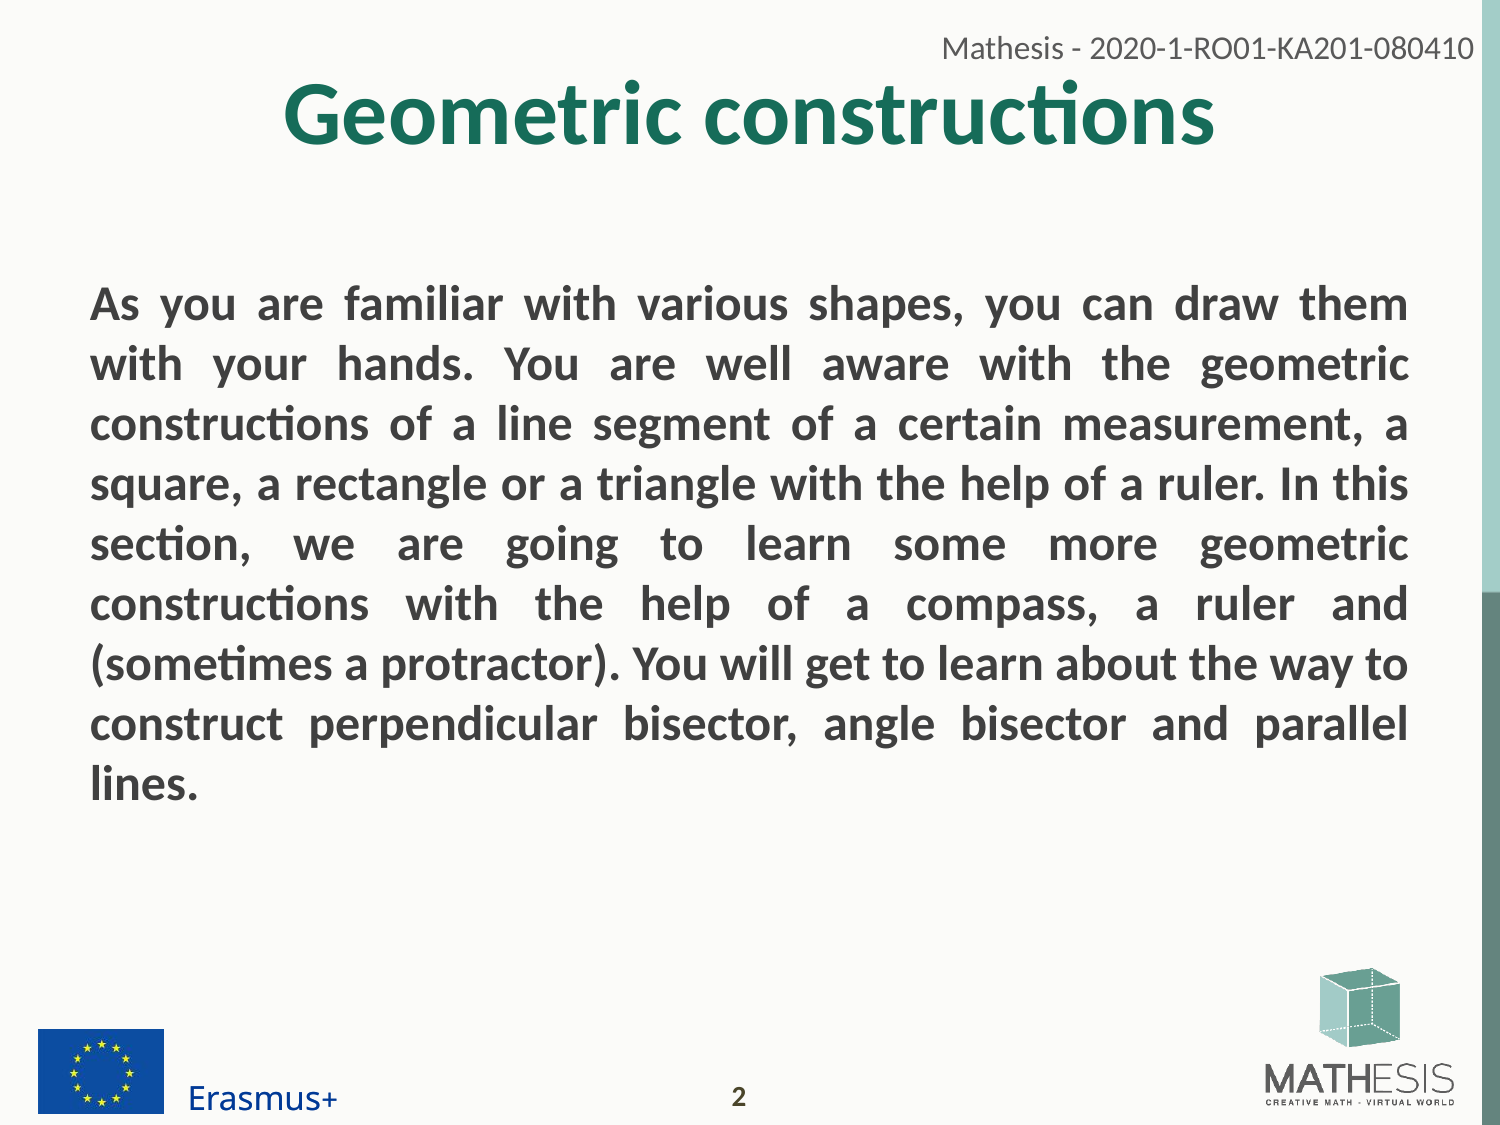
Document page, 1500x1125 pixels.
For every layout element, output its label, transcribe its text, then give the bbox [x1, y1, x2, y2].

picture [38, 1029, 164, 1114]
list As you are familiar with various shapes, you can draw them with your hands. You are well aware with the geometric constructions of a line segment of a certain measurement, a square, a rectangle or a triangle with the help of a ruler. In this section, we are going to learn some more geometric constructions with the help of a compass, a ruler and (sometimes a protractor). You will get to learn about the way to construct perpendicular bisector, angle bisector and parallel lines. [75, 262, 1425, 1005]
title Geometric constructions [75, 45, 1425, 233]
